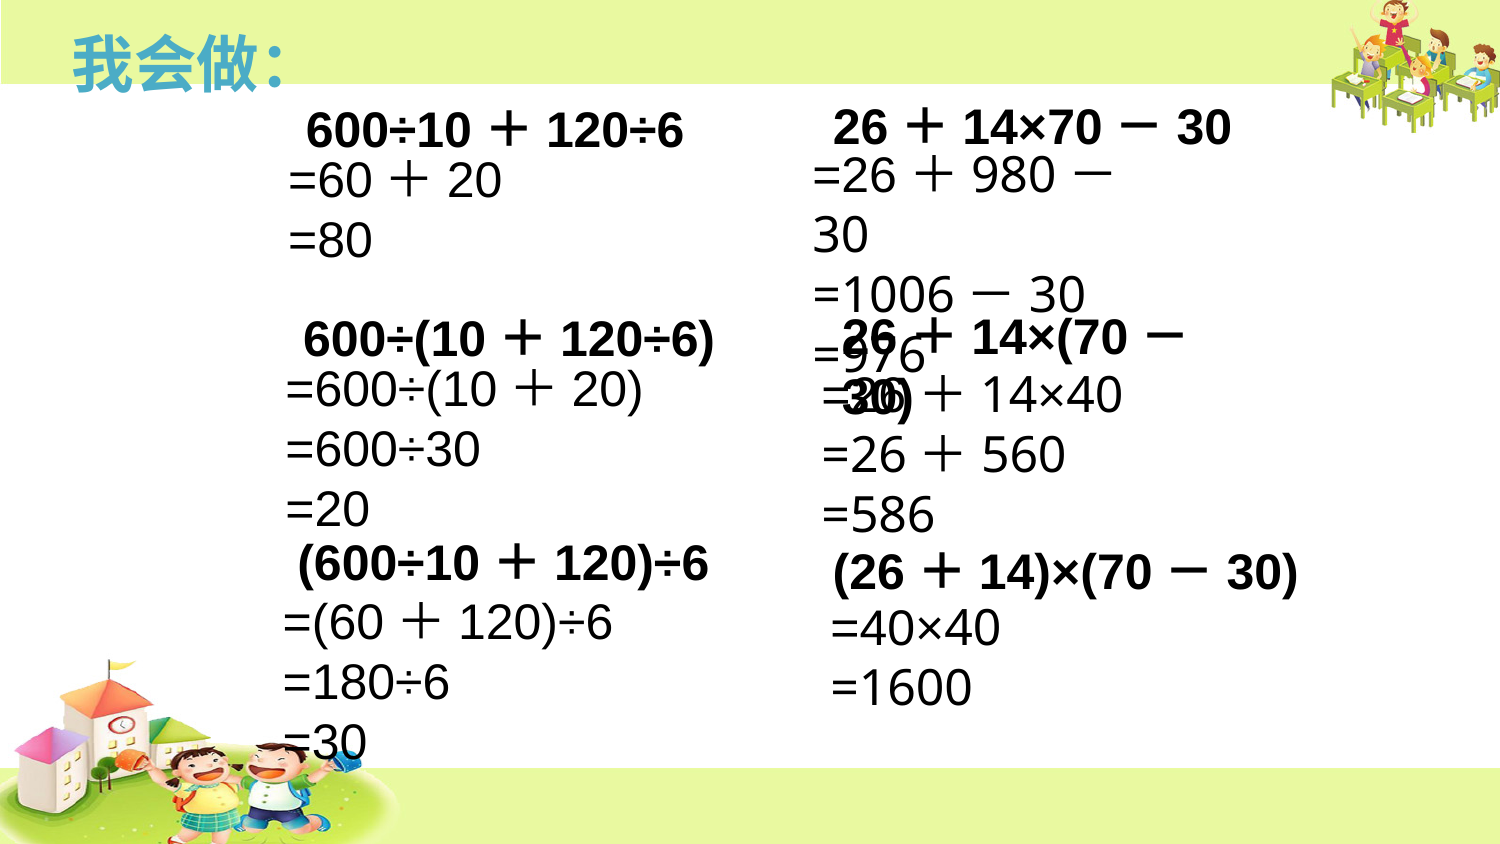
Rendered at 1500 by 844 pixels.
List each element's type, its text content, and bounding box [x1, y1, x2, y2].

text_box 600÷(10＋120÷6) [288, 299, 736, 375]
text_box 26＋14×(70－30) [827, 296, 1274, 432]
text_box =40×40 =1600 [815, 588, 1210, 723]
text_box =600÷(10＋20) =600÷30 =20 [270, 349, 665, 544]
text_box 600÷10＋120÷6 [291, 90, 738, 165]
picture [0, 0, 1500, 844]
text_box =26＋980－30 =1006－30 =976 [797, 134, 1192, 390]
text_box =(60＋120)÷6 =180÷6 =30 [267, 581, 662, 777]
text_box 26＋14×70－30 [818, 87, 1265, 163]
text_box =60＋20 =80 [273, 140, 668, 275]
text_box (26＋14)×(70－30) [818, 532, 1323, 607]
text_box (600÷10＋120)÷6 [282, 523, 759, 598]
text_box 我会做： [56, 17, 337, 108]
text_box =26＋14×40 =26＋560 =586 [806, 355, 1201, 551]
